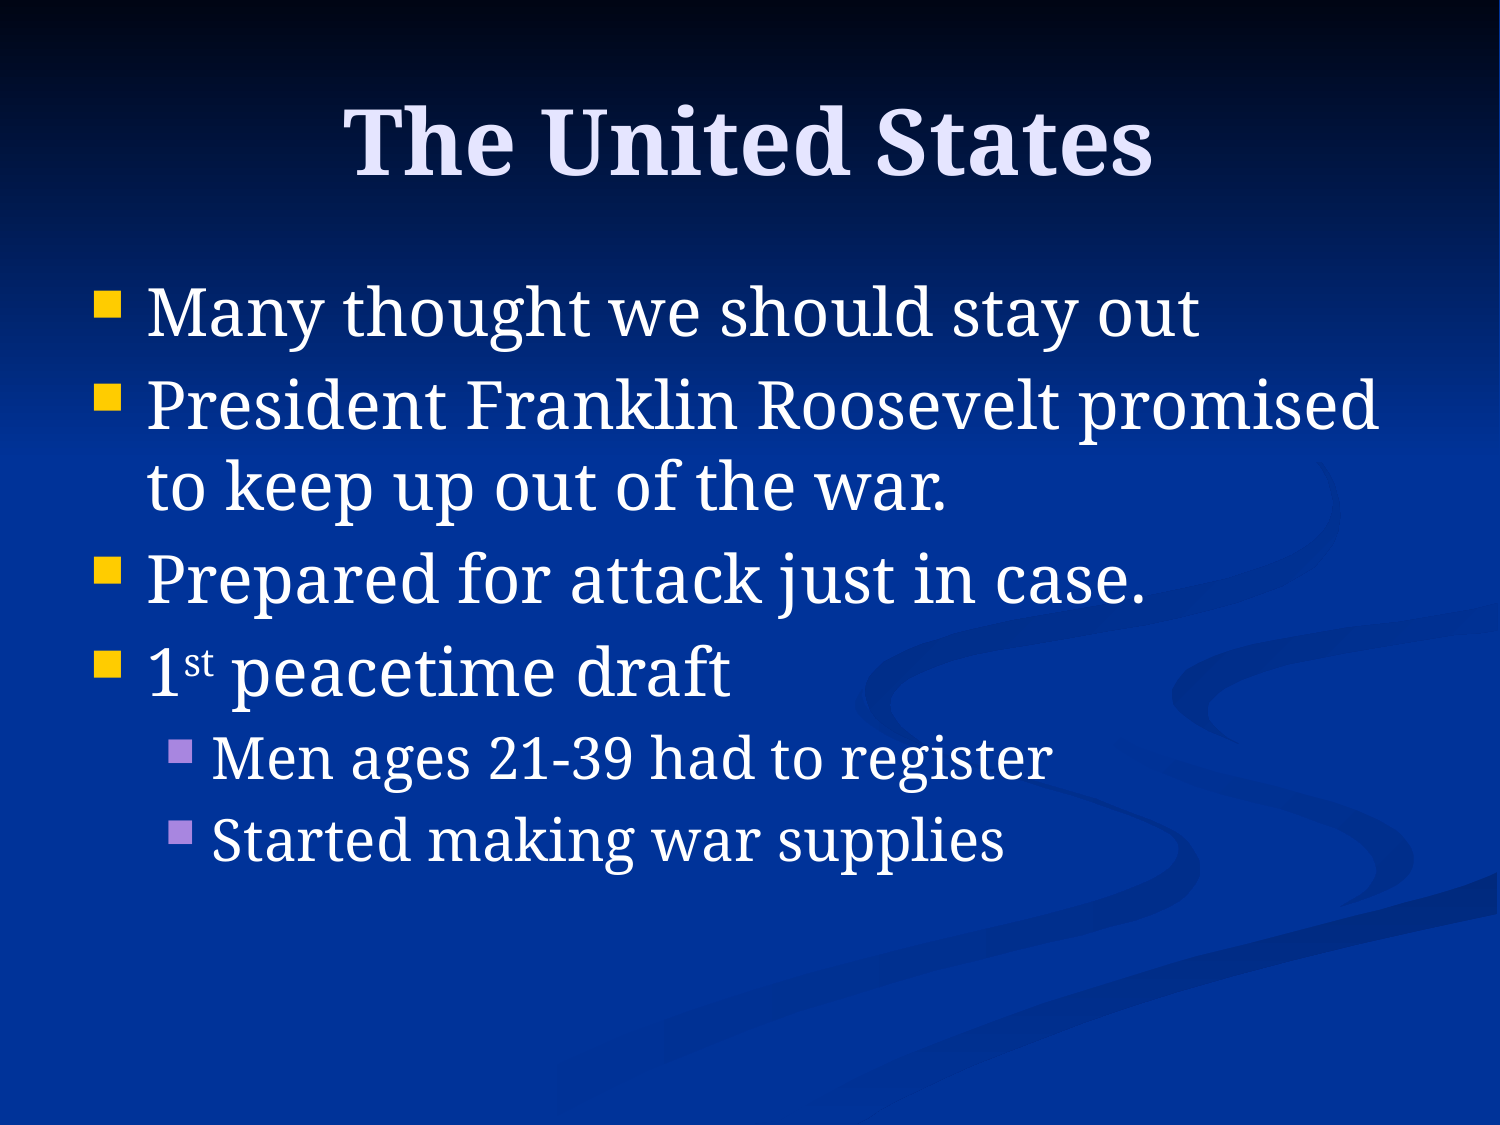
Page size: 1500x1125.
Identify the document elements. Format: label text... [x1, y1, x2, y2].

title The United States [74, 44, 1426, 233]
list Many thought we should stay out President Franklin Roosevelt promised to keep up out of the war. Prepared for attack just in case. 1st peacetime draft Men ages 21-39 had to register Started making war supplies [74, 262, 1426, 1006]
